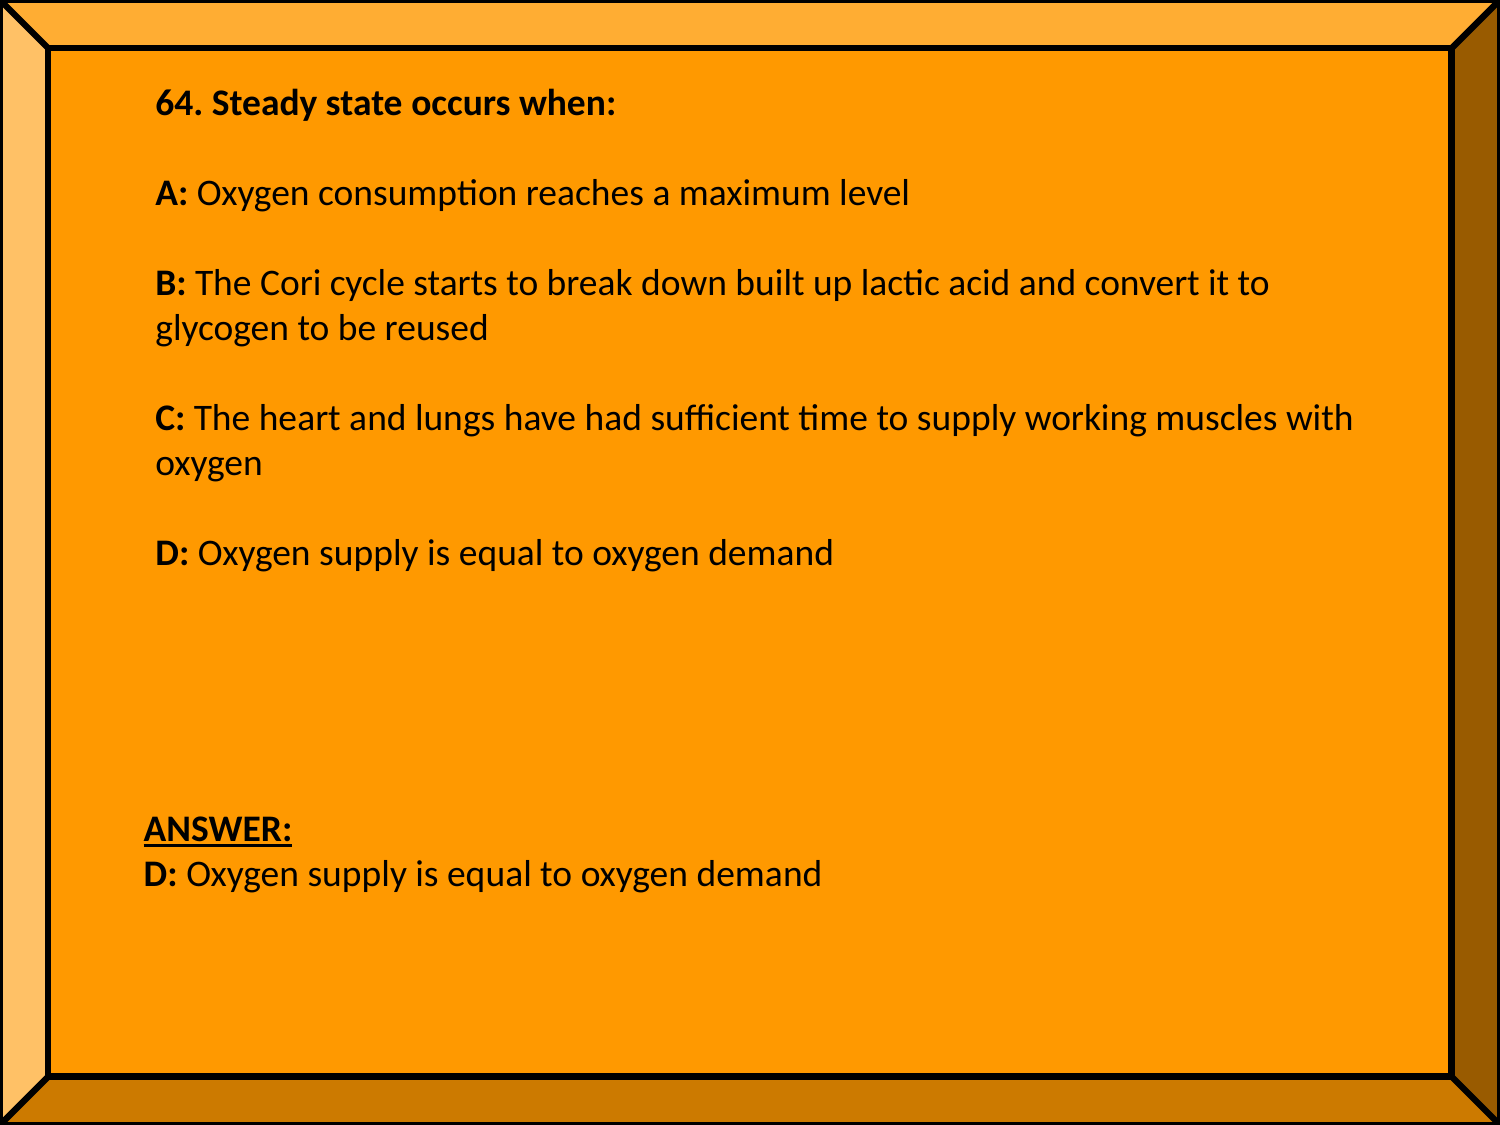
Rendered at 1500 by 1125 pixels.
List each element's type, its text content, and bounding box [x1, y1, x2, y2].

text_box ANSWER: D: Oxygen supply is equal to oxygen demand [128, 796, 1383, 947]
text_box 64. Steady state occurs when: A: Oxygen consumption reaches a maximum level B: The Cori cycle starts to break down built up lactic acid and convert it to glycogen to be reused C: The heart and lungs have had sufficient time to supply working muscles with oxygen D: Oxygen supply is equal to oxygen demand [140, 70, 1371, 670]
